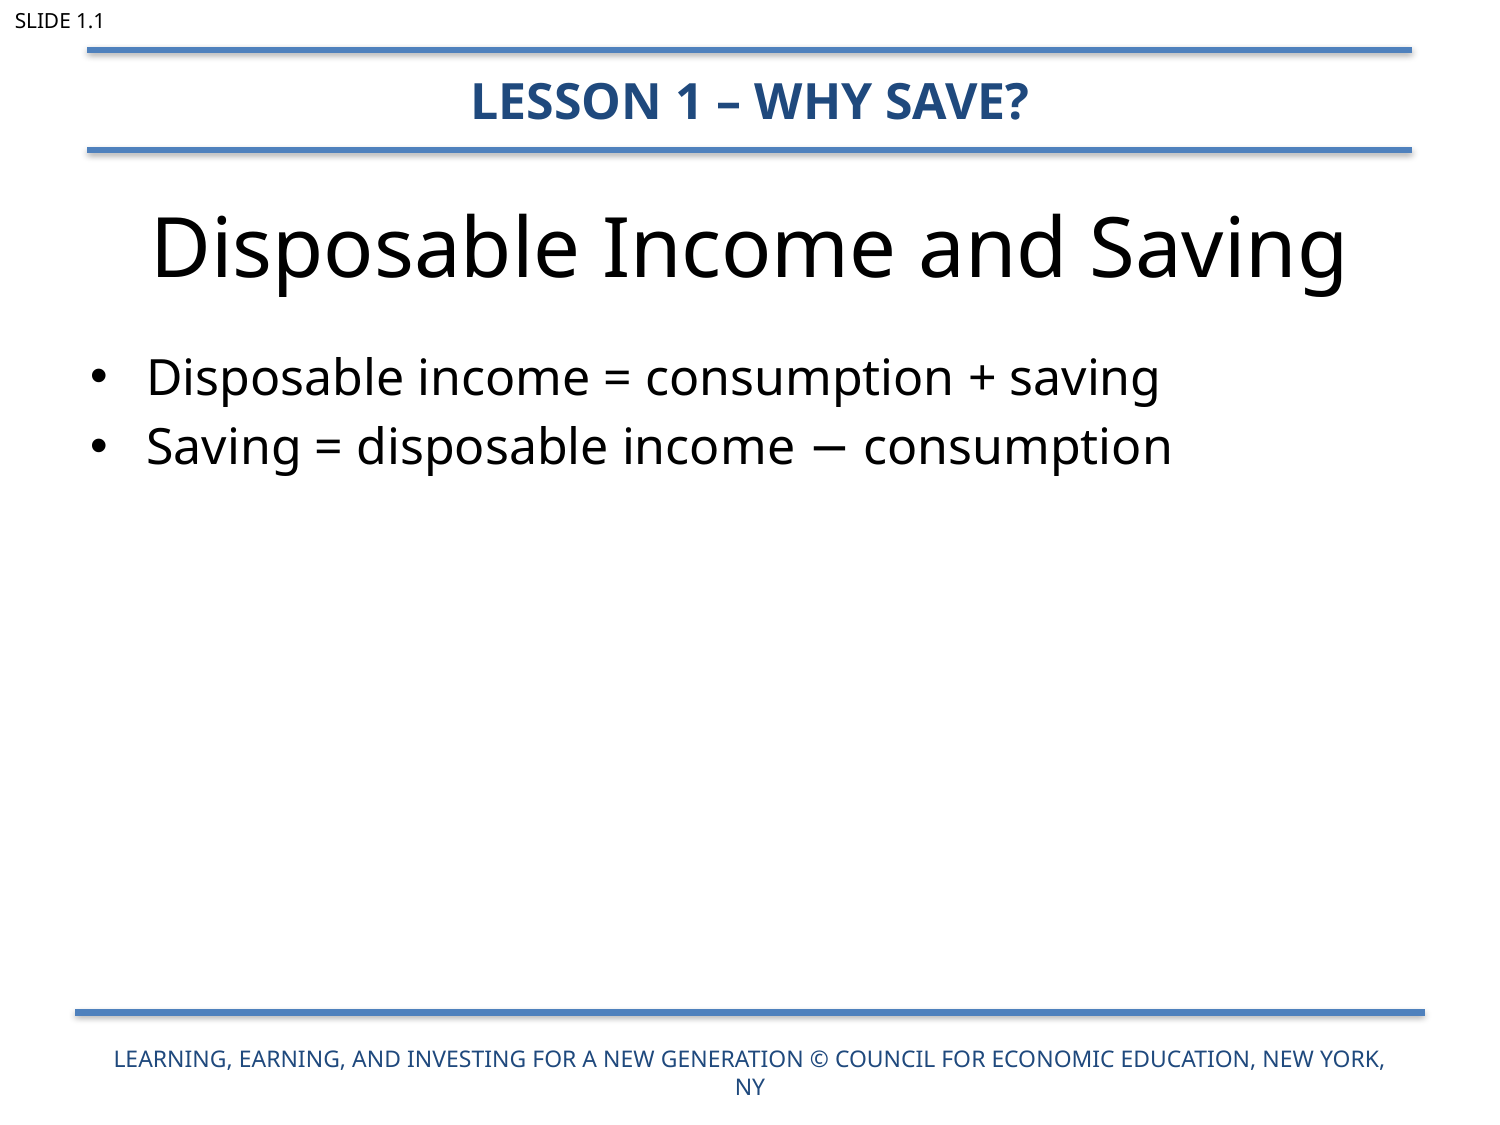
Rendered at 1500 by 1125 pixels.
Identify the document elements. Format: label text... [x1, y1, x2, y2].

text_box Slide 1.1 [0, 0, 213, 40]
text_box Lesson 1 – Why Save? [125, 62, 1375, 138]
list Disposable income = consumption + saving Saving = disposable income − consumption [75, 337, 1425, 943]
title Disposable Income and Saving [75, 149, 1425, 337]
